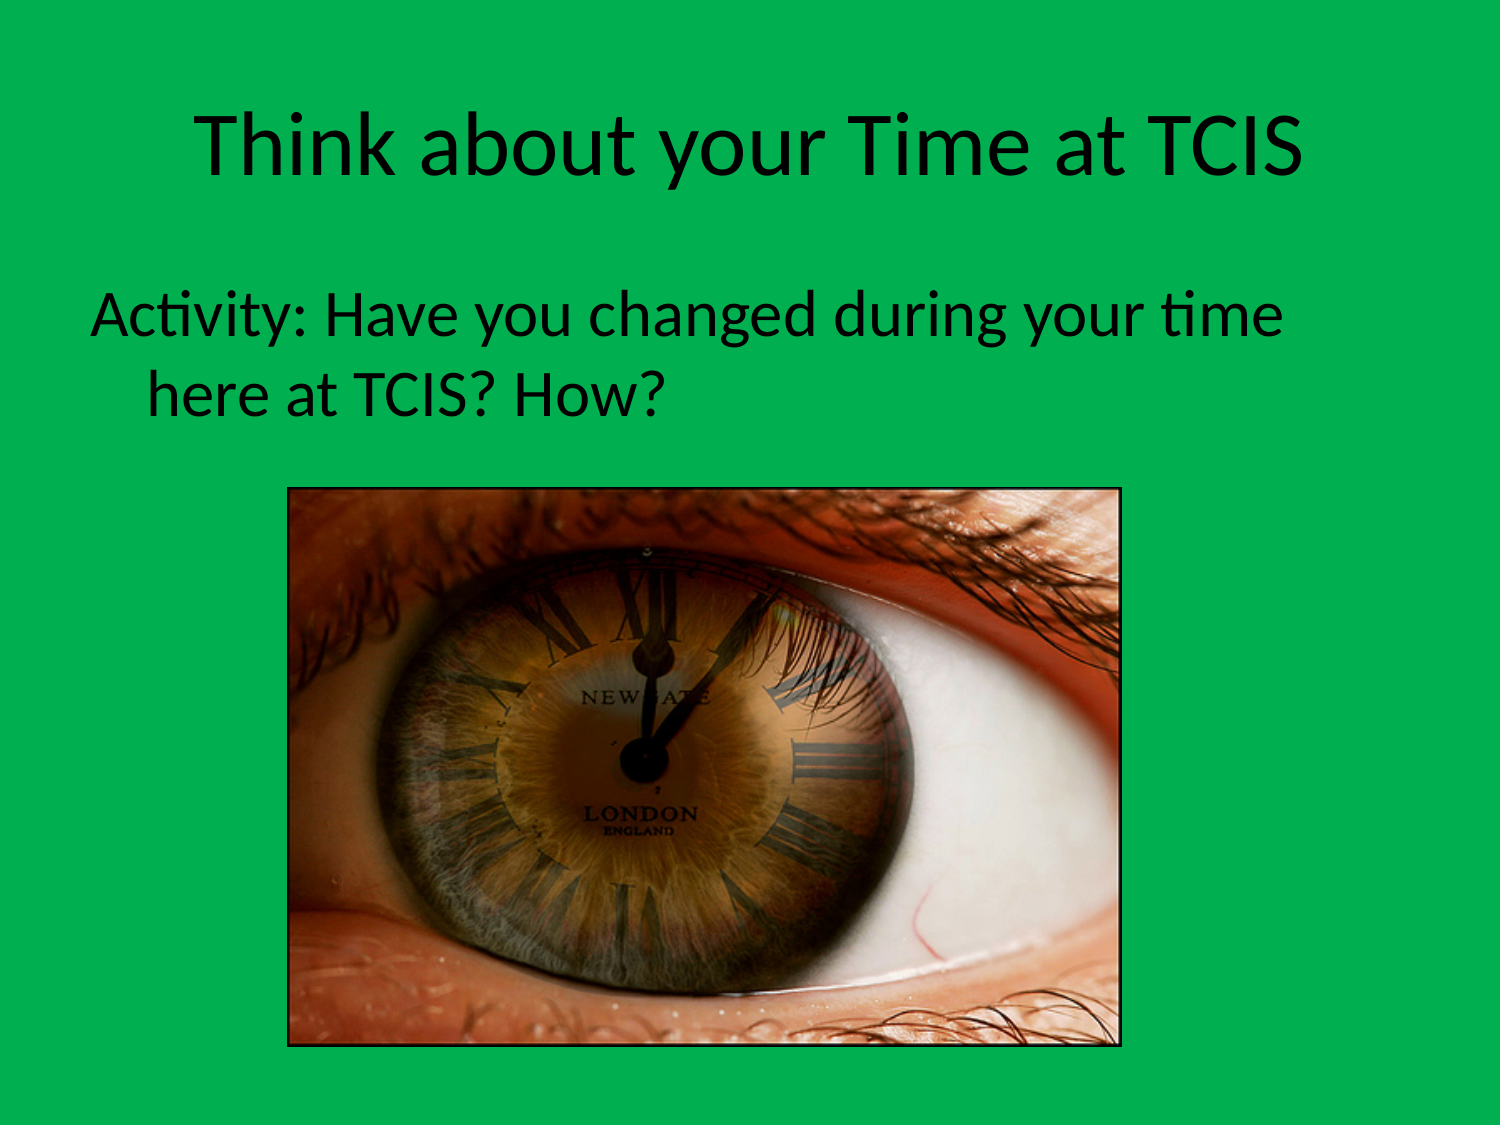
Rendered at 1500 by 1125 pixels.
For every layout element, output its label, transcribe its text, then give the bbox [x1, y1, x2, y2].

title Think about your Time at TCIS [75, 45, 1425, 233]
list Activity: Have you changed during your time here at TCIS? How? [75, 262, 1425, 1005]
picture [287, 487, 1122, 1047]
